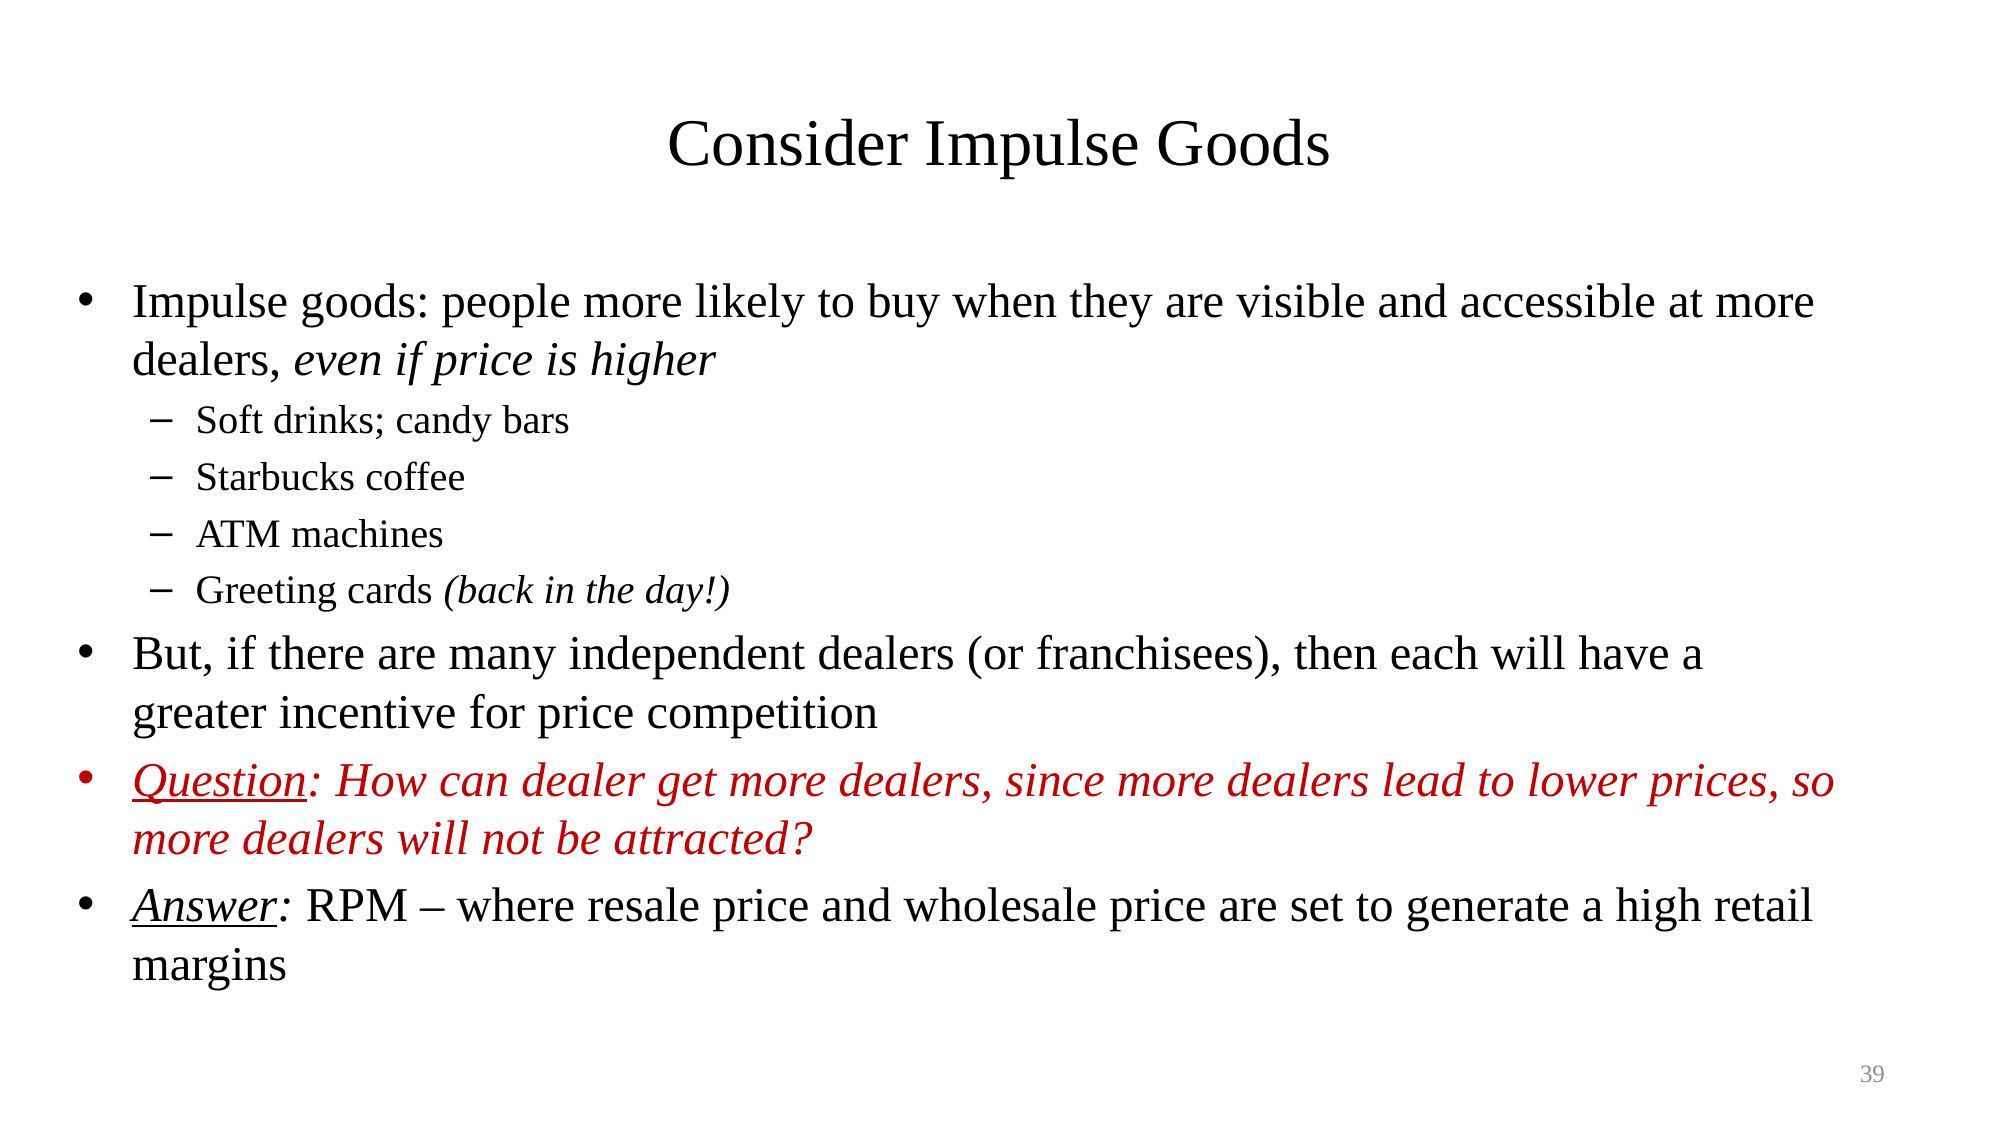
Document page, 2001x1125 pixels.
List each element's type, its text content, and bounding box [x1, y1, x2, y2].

list Impulse goods: people more likely to buy when they are visible and accessible at more dealers, even if price is higher Soft drinks; candy bars Starbucks coffee ATM machines Greeting cards (back in the day!) But, if there are many independent dealers (or franchisees), then each will have a greater incentive for price competition Question: How can dealer get more dealers, since more dealers lead to lower prices, so more dealers will not be attracted? Answer: RPM – where resale price and wholesale price are set to generate a high retail margins [62, 261, 1863, 1005]
slide_number 39 [1433, 1042, 1900, 1103]
title Consider Impulse Goods [99, 45, 1900, 233]
